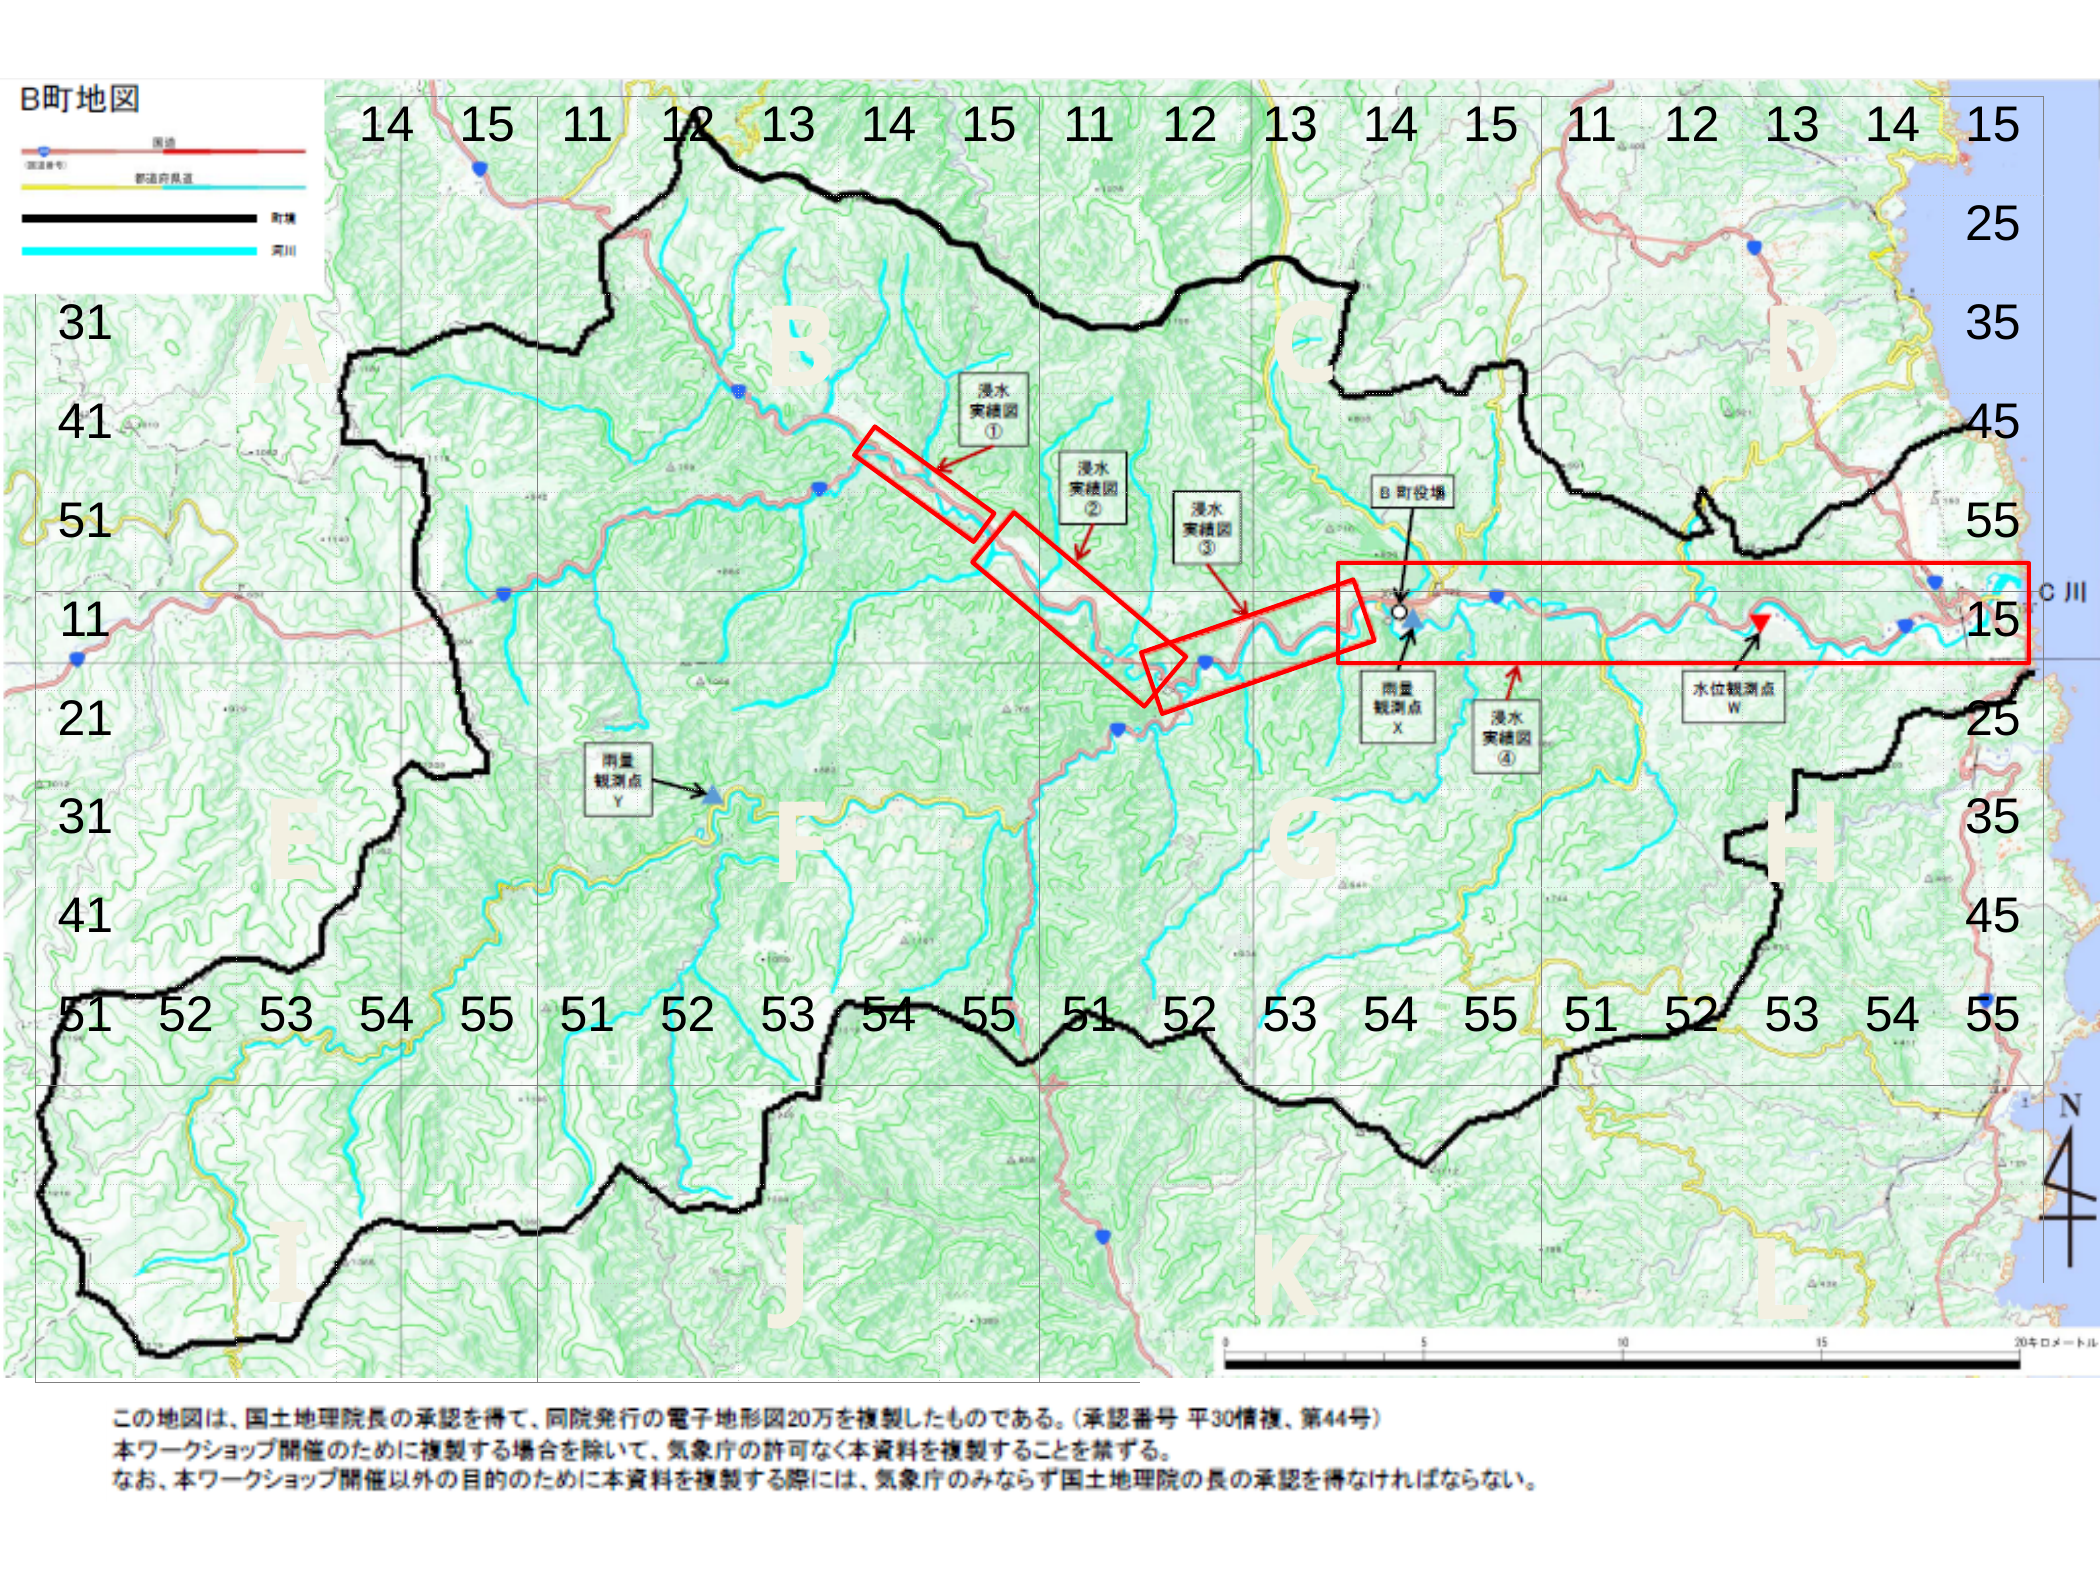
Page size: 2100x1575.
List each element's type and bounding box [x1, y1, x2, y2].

picture [0, 78, 2100, 1379]
picture [104, 1401, 1550, 1502]
